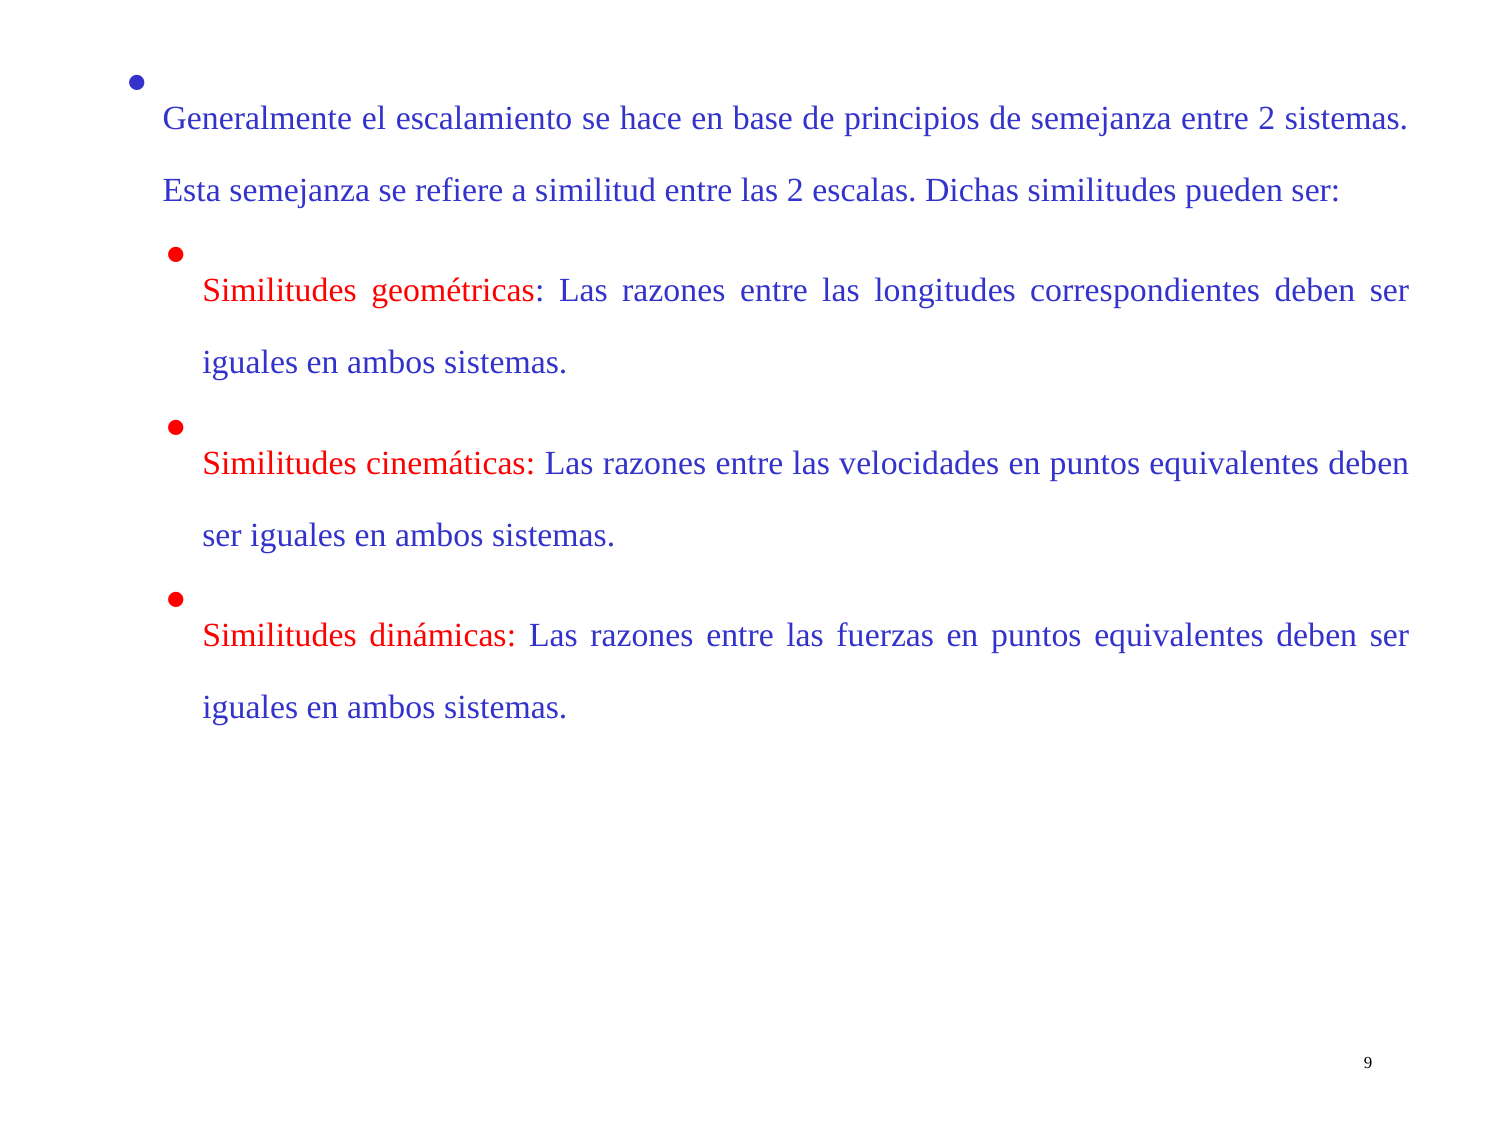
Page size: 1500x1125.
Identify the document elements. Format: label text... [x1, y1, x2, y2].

slide_number 9 [1074, 1024, 1388, 1101]
text_box Generalmente el escalamiento se hace en base de principios de semejanza entre 2 sistemas. Esta semejanza se refiere a similitud entre las 2 escalas. Dichas similitudes pueden ser: Similitudes geométricas: Las razones entre las longitudes correspondientes deben ser iguales en ambos sistemas. Similitudes cinemáticas: Las razones entre las velocidades en puntos equivalentes deben ser iguales en ambos sistemas. Similitudes dinámicas: Las razones entre las fuerzas en puntos equivalentes deben ser iguales en ambos sistemas. [112, 49, 1425, 1125]
